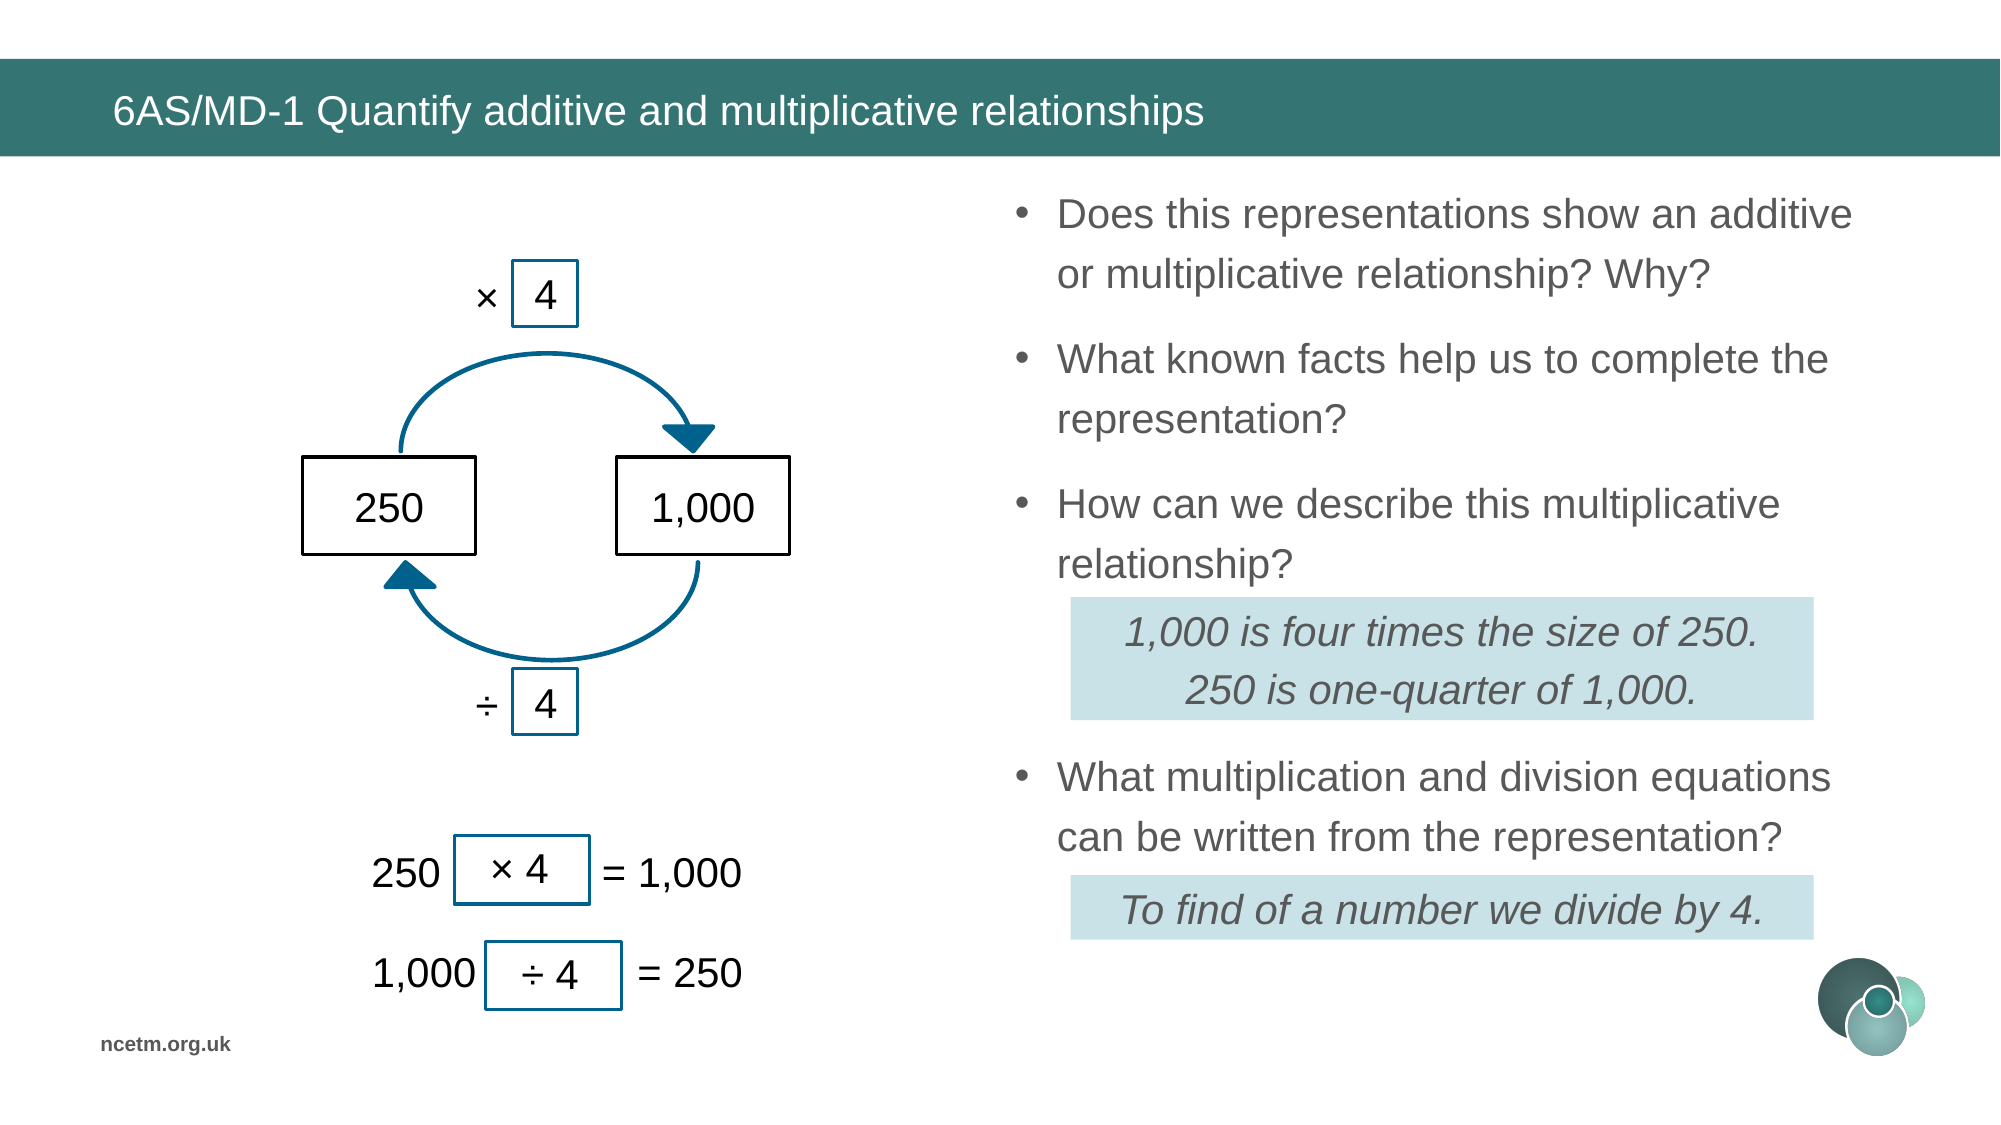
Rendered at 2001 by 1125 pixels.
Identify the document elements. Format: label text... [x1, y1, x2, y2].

text_box 1,000 is four times the size of 250. 250 is one-quarter of 1,000. [1070, 597, 1814, 721]
text_box × 4 [431, 834, 596, 900]
text_box ÷ [450, 671, 524, 737]
text_box [485, 941, 622, 1010]
text_box [385, 563, 698, 661]
text_box [512, 260, 578, 327]
text_box ÷ 4 [475, 940, 625, 1006]
text_box 4 [515, 261, 577, 326]
text_box Does this representations show an additive or multiplicative relationship? Why? What known facts help us to complete the representation? How can we describe this multiplicative relationship? What multiplication and division equations can be written from the representation? [999, 169, 1885, 843]
text_box 250 = 1,000 [356, 838, 454, 904]
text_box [302, 456, 476, 555]
text_box 250 = 1,000 [590, 838, 814, 904]
text_box [400, 353, 714, 452]
title 6AS/MD-1 Quantify additive and multiplicative relationships [97, 76, 1945, 147]
text_box 1,000 = 250 [357, 938, 815, 1004]
text_box × [450, 263, 524, 329]
text_box 4 [515, 669, 577, 735]
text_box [616, 456, 791, 555]
text_box [512, 668, 578, 735]
picture [1818, 958, 1925, 1056]
text_box [454, 835, 590, 905]
